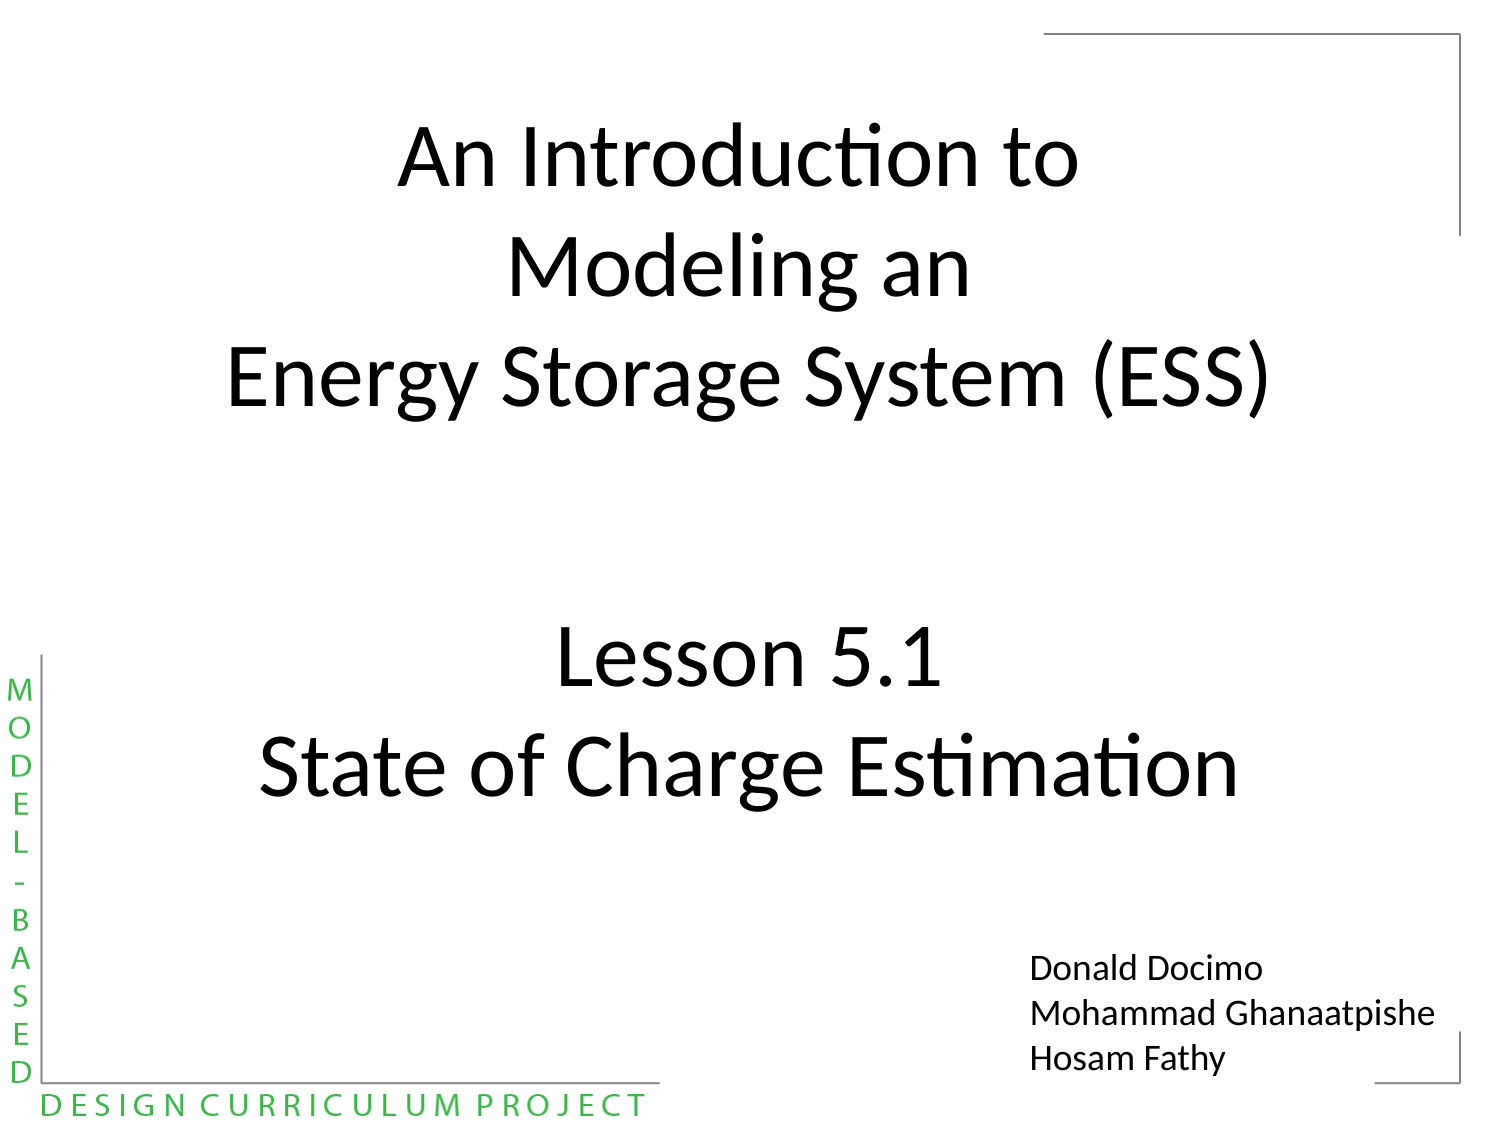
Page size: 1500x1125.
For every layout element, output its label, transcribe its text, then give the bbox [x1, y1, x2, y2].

picture [0, 0, 1500, 587]
text_box Lesson 5.1 State of Charge Estimation [0, 587, 1500, 823]
picture [0, 823, 1500, 1125]
text_box Donald Docimo Mohammad Ghanaatpishe Hosam Fathy [1014, 935, 1452, 1086]
text_box An Introduction to Modeling an Energy Storage System (ESS) [162, 87, 1338, 433]
